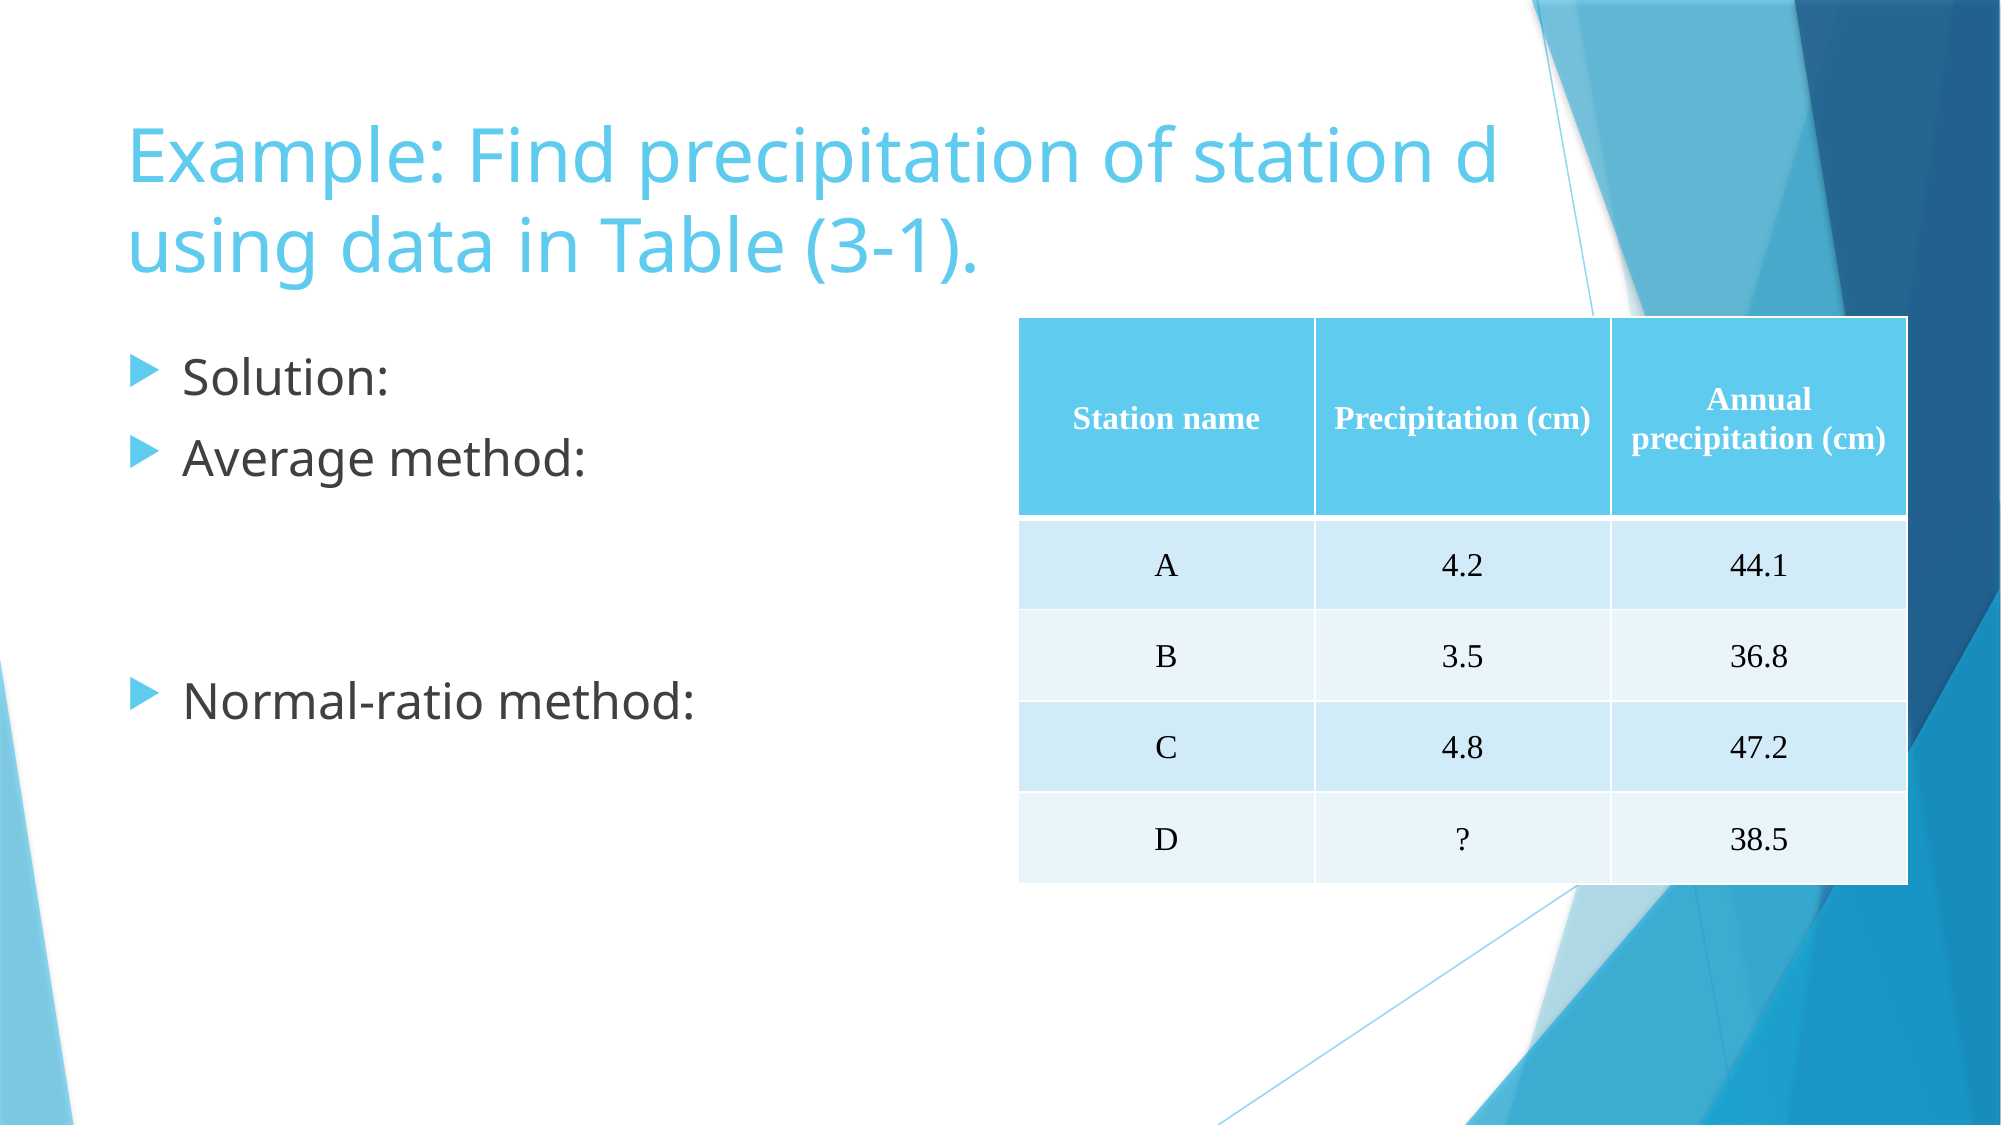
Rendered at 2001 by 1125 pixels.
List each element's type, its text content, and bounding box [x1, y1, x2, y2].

table_cell D [1019, 793, 1314, 883]
table_cell ? [1316, 793, 1610, 883]
table_cell 38.5 [1612, 793, 1906, 883]
title Example: Find precipitation of station d using data in Table (3-1). [111, 99, 1522, 317]
table_cell 44.1 [1612, 521, 1906, 609]
table_cell 36.8 [1612, 610, 1906, 700]
table_header Precipitation (cm) [1316, 318, 1610, 515]
table_cell 47.2 [1612, 702, 1906, 791]
table_header Station name [1019, 318, 1314, 515]
table_header Annual precipitation (cm) [1612, 318, 1906, 515]
table_cell 4.2 [1316, 521, 1610, 609]
table_cell C [1019, 702, 1314, 791]
table_cell B [1019, 610, 1314, 700]
table_cell 3.5 [1316, 610, 1610, 700]
table_cell A [1019, 521, 1314, 609]
table_cell 4.8 [1316, 702, 1610, 791]
